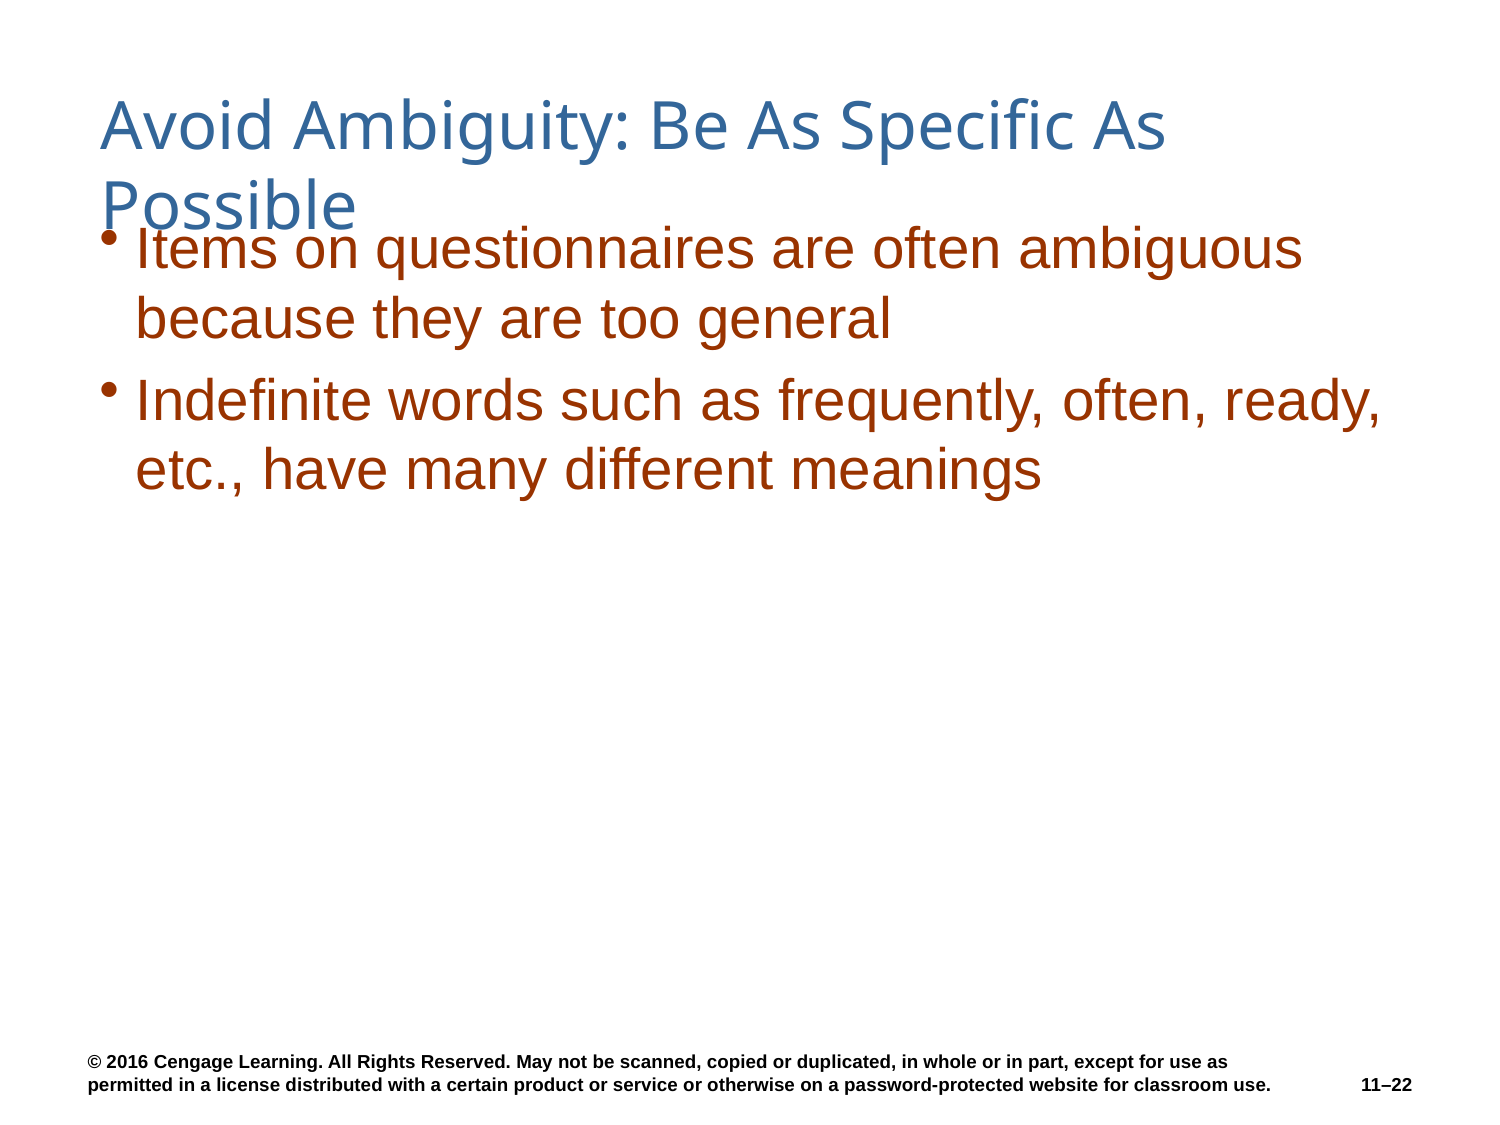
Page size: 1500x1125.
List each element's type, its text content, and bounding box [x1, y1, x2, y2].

title Avoid Ambiguity: Be As Specific As Possible [85, 75, 1411, 171]
footer © 2016 Cengage Learning. All Rights Reserved. May not be scanned, copied or duplicated, in whole or in part, except for use as permitted in a license distributed with a certain product or service or otherwise on a password-protected website for classroom use. [87, 1057, 1050, 1103]
list Items on questionnaires are often ambiguous because they are too general Indefinite words such as frequently, often, ready, etc., have many different meanings [84, 202, 1414, 1013]
slide_number 11–22 [1050, 1042, 1413, 1103]
